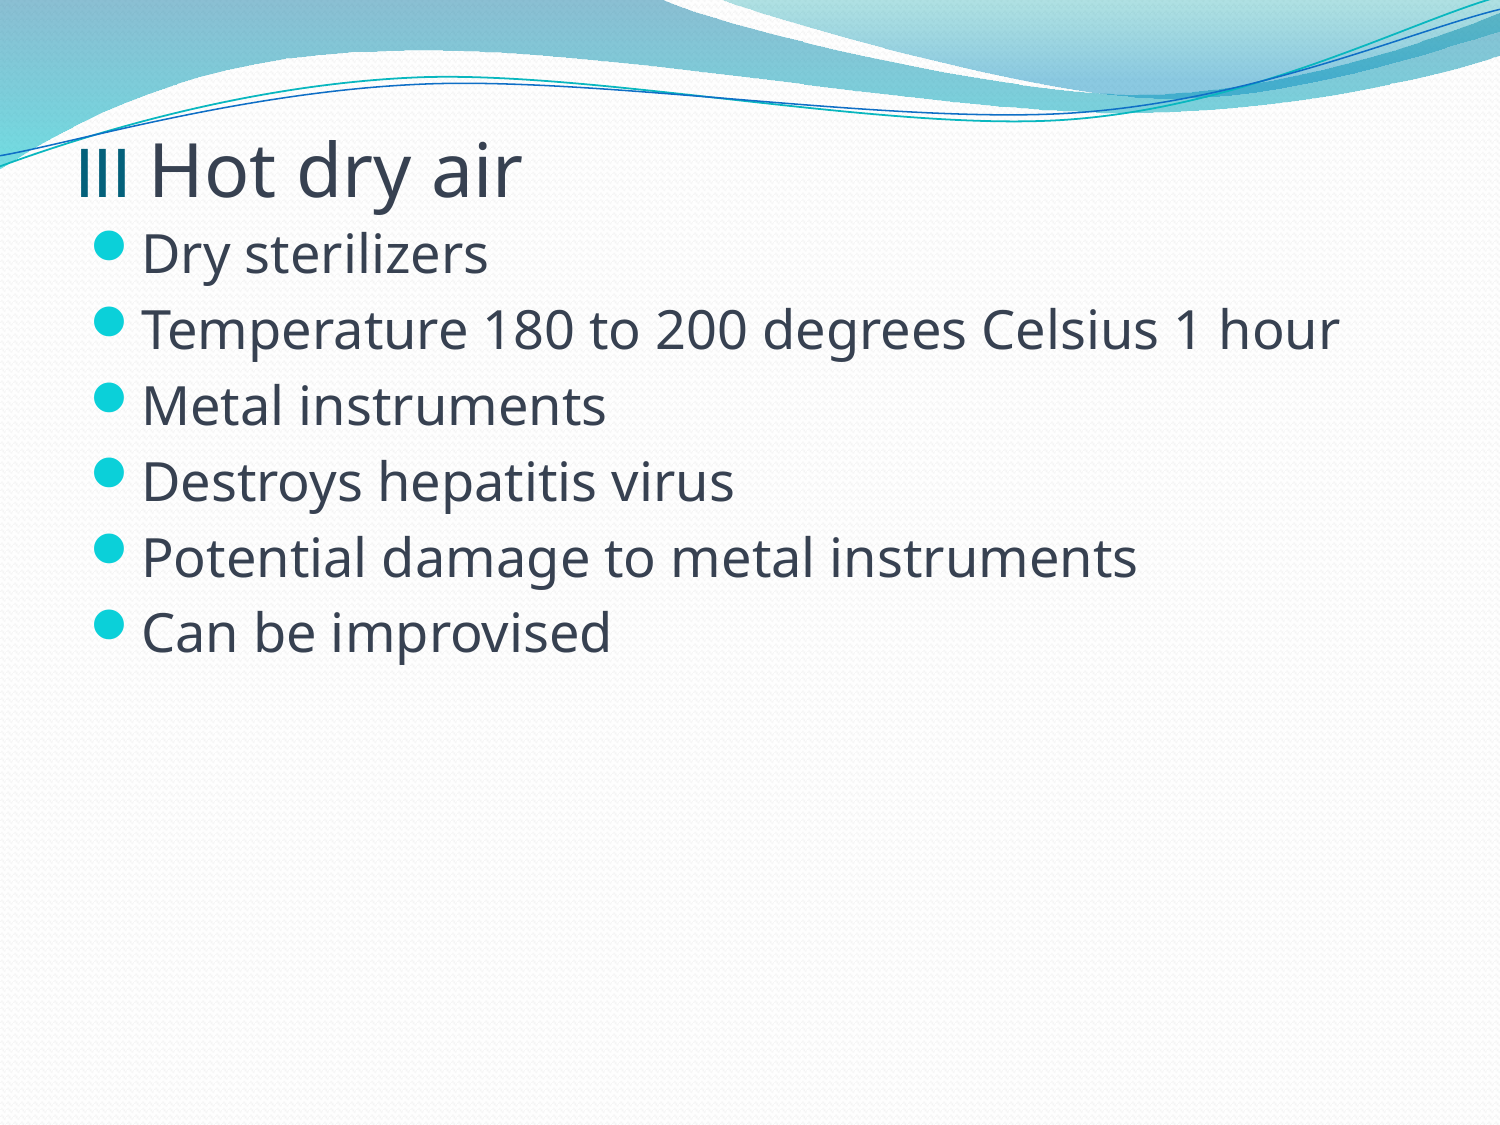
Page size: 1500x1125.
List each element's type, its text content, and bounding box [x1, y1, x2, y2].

title III Hot dry air [75, 115, 1425, 212]
list Dry sterilizers Temperature 180 to 200 degrees Celsius 1 hour Metal instruments Destroys hepatitis virus Potential damage to metal instruments Can be improvised [75, 212, 1425, 1038]
